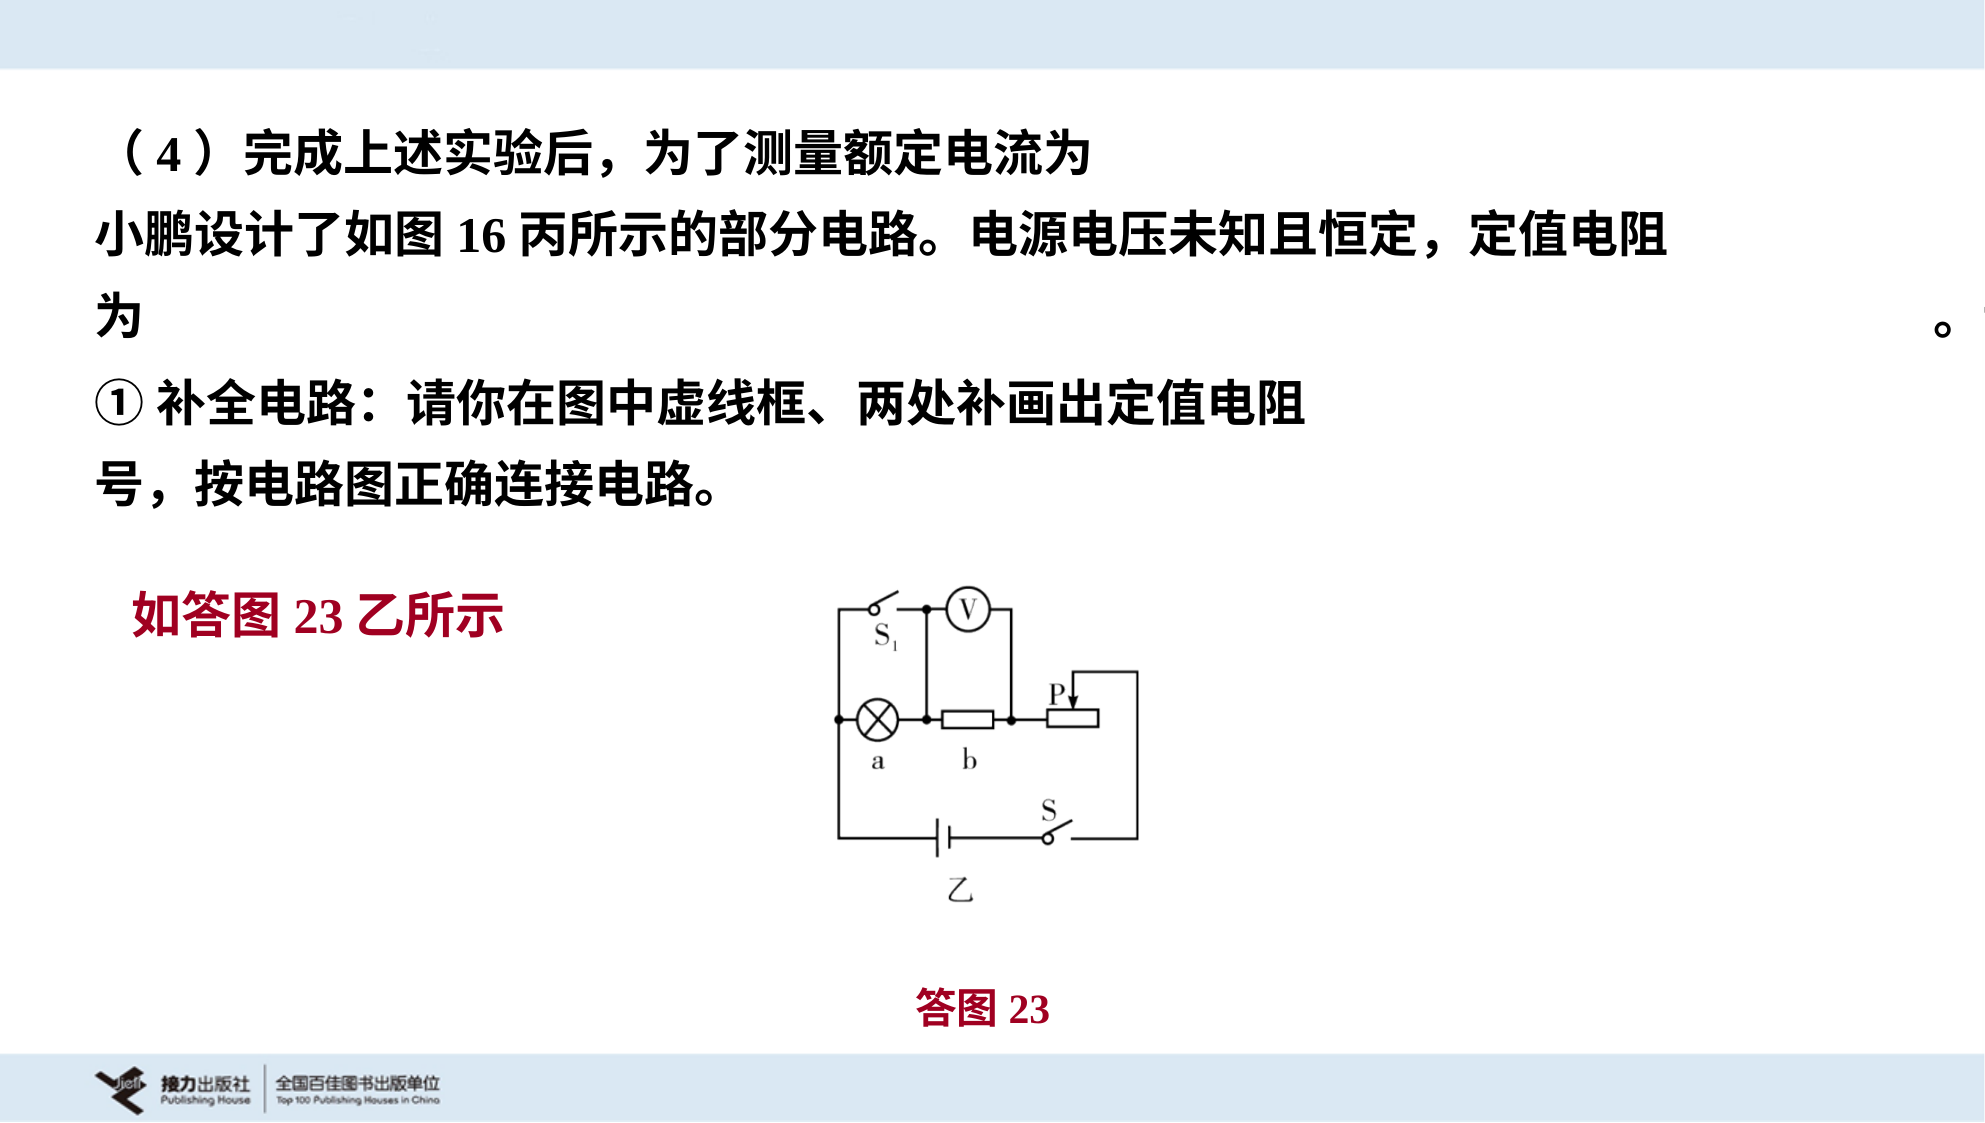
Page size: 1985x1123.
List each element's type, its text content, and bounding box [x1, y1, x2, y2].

text_box 答图23 [902, 952, 1064, 1026]
text_box 如答图23乙所示 [131, 181, 514, 613]
picture [0, 0, 1985, 1122]
